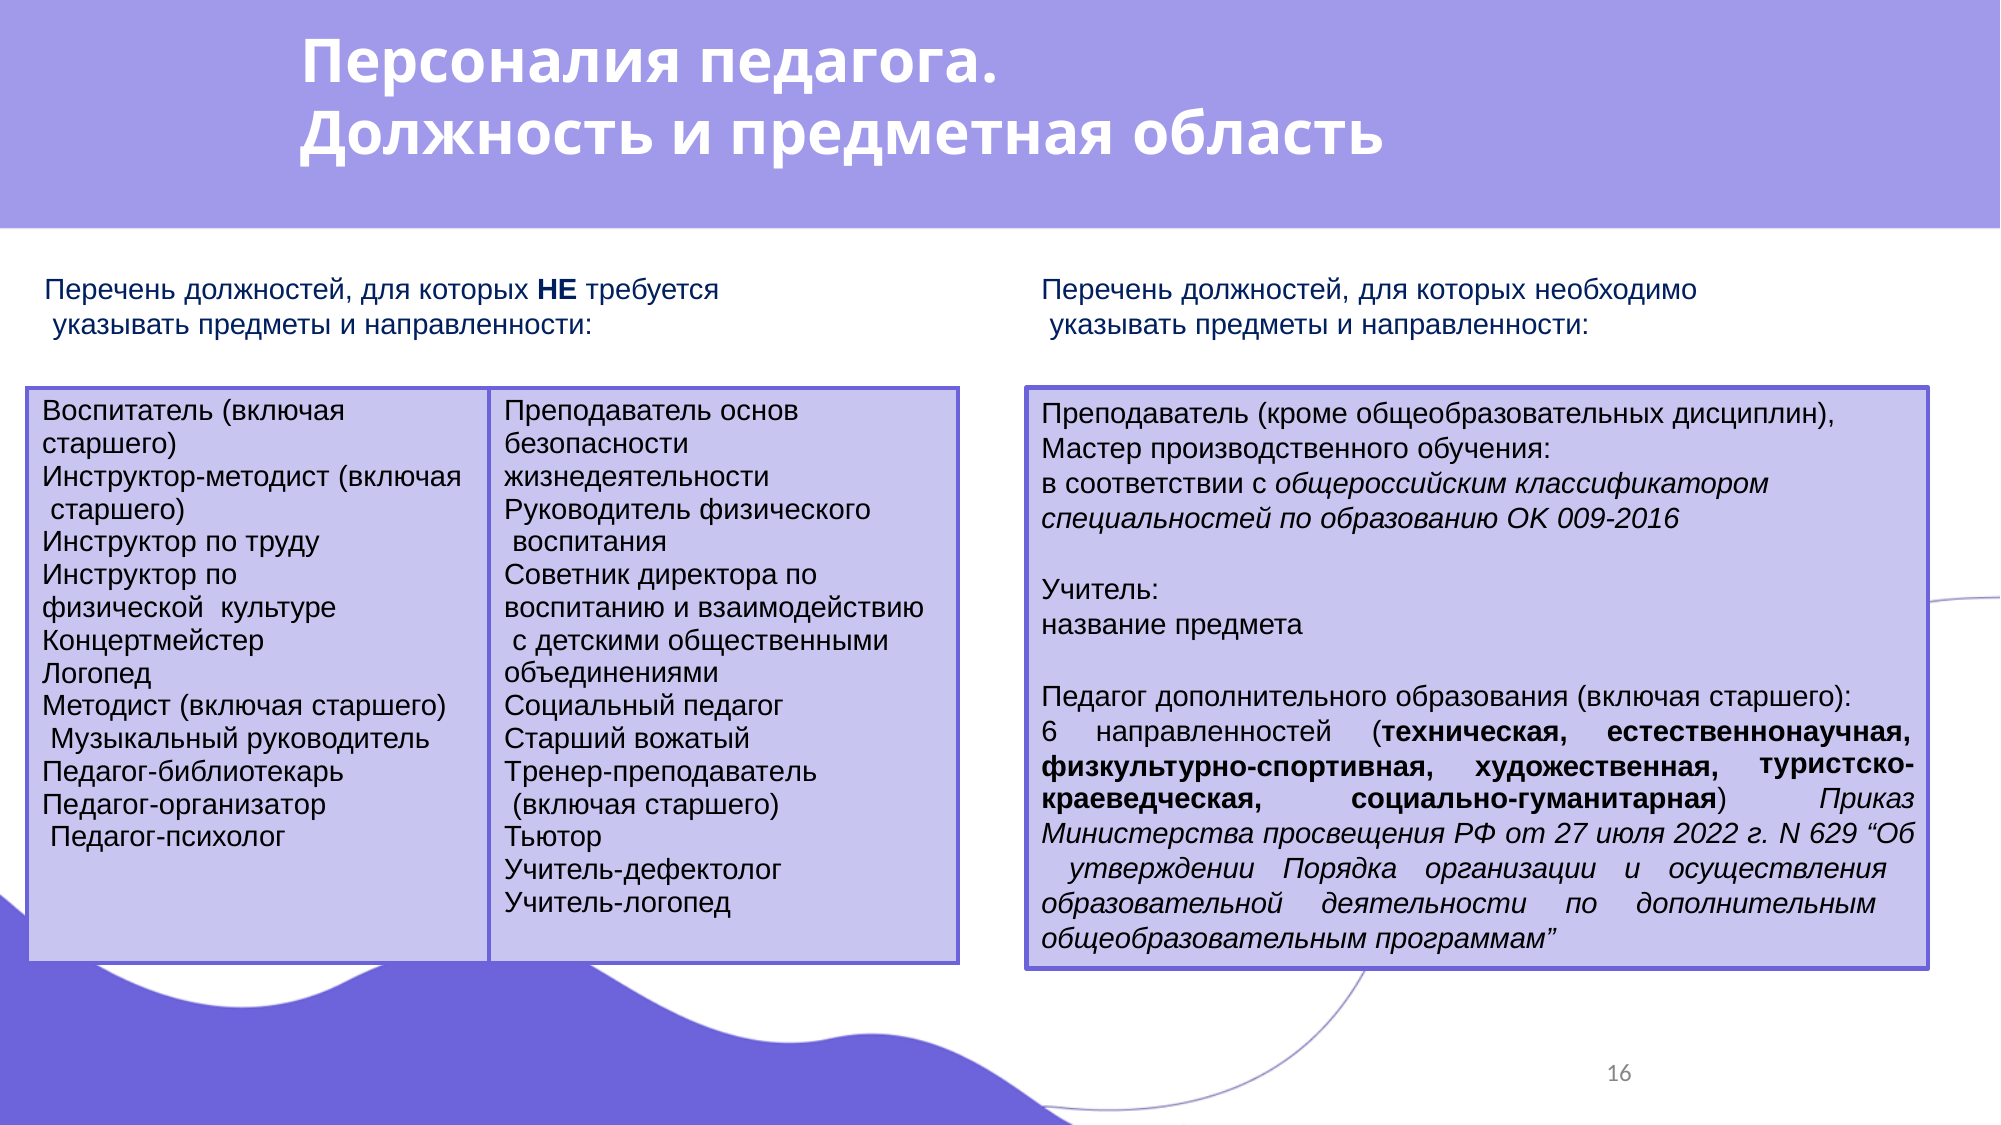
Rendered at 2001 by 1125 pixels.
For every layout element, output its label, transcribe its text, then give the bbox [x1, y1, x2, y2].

picture [0, 0, 2000, 1125]
text_box Перечень должностей, для которых НЕ требуется указывать предметы и направленности: [42, 267, 728, 340]
title Персоналия педагога. Должность и предметная область [297, 20, 1486, 211]
table_header Воспитатель (включая старшего) Инструктор-методист (включая старшего) Инструктор по труду Инструктор по физической культуре Концертмейстер Логопед Методист (включая старшего) Музыкальный руководитель Педагог-библиотекарь Педагог-организатор Педагог-психолог [29, 390, 487, 961]
table_header Преподаватель основ безопасности жизнедеятельности Руководитель физического воспитания Советник директора по воспитанию и взаимодействию с детскими общественными объединениями Социальный педагог Старший вожатый Тренер-преподаватель (включая старшего) Тьютор Учитель-дефектолог Учитель-логопед [491, 390, 956, 961]
slide_number 16 [1600, 1060, 1639, 1125]
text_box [1023, 385, 1931, 972]
text_box Перечень должностей, для которых необходимо указывать предметы и направленности: [1039, 267, 1704, 340]
